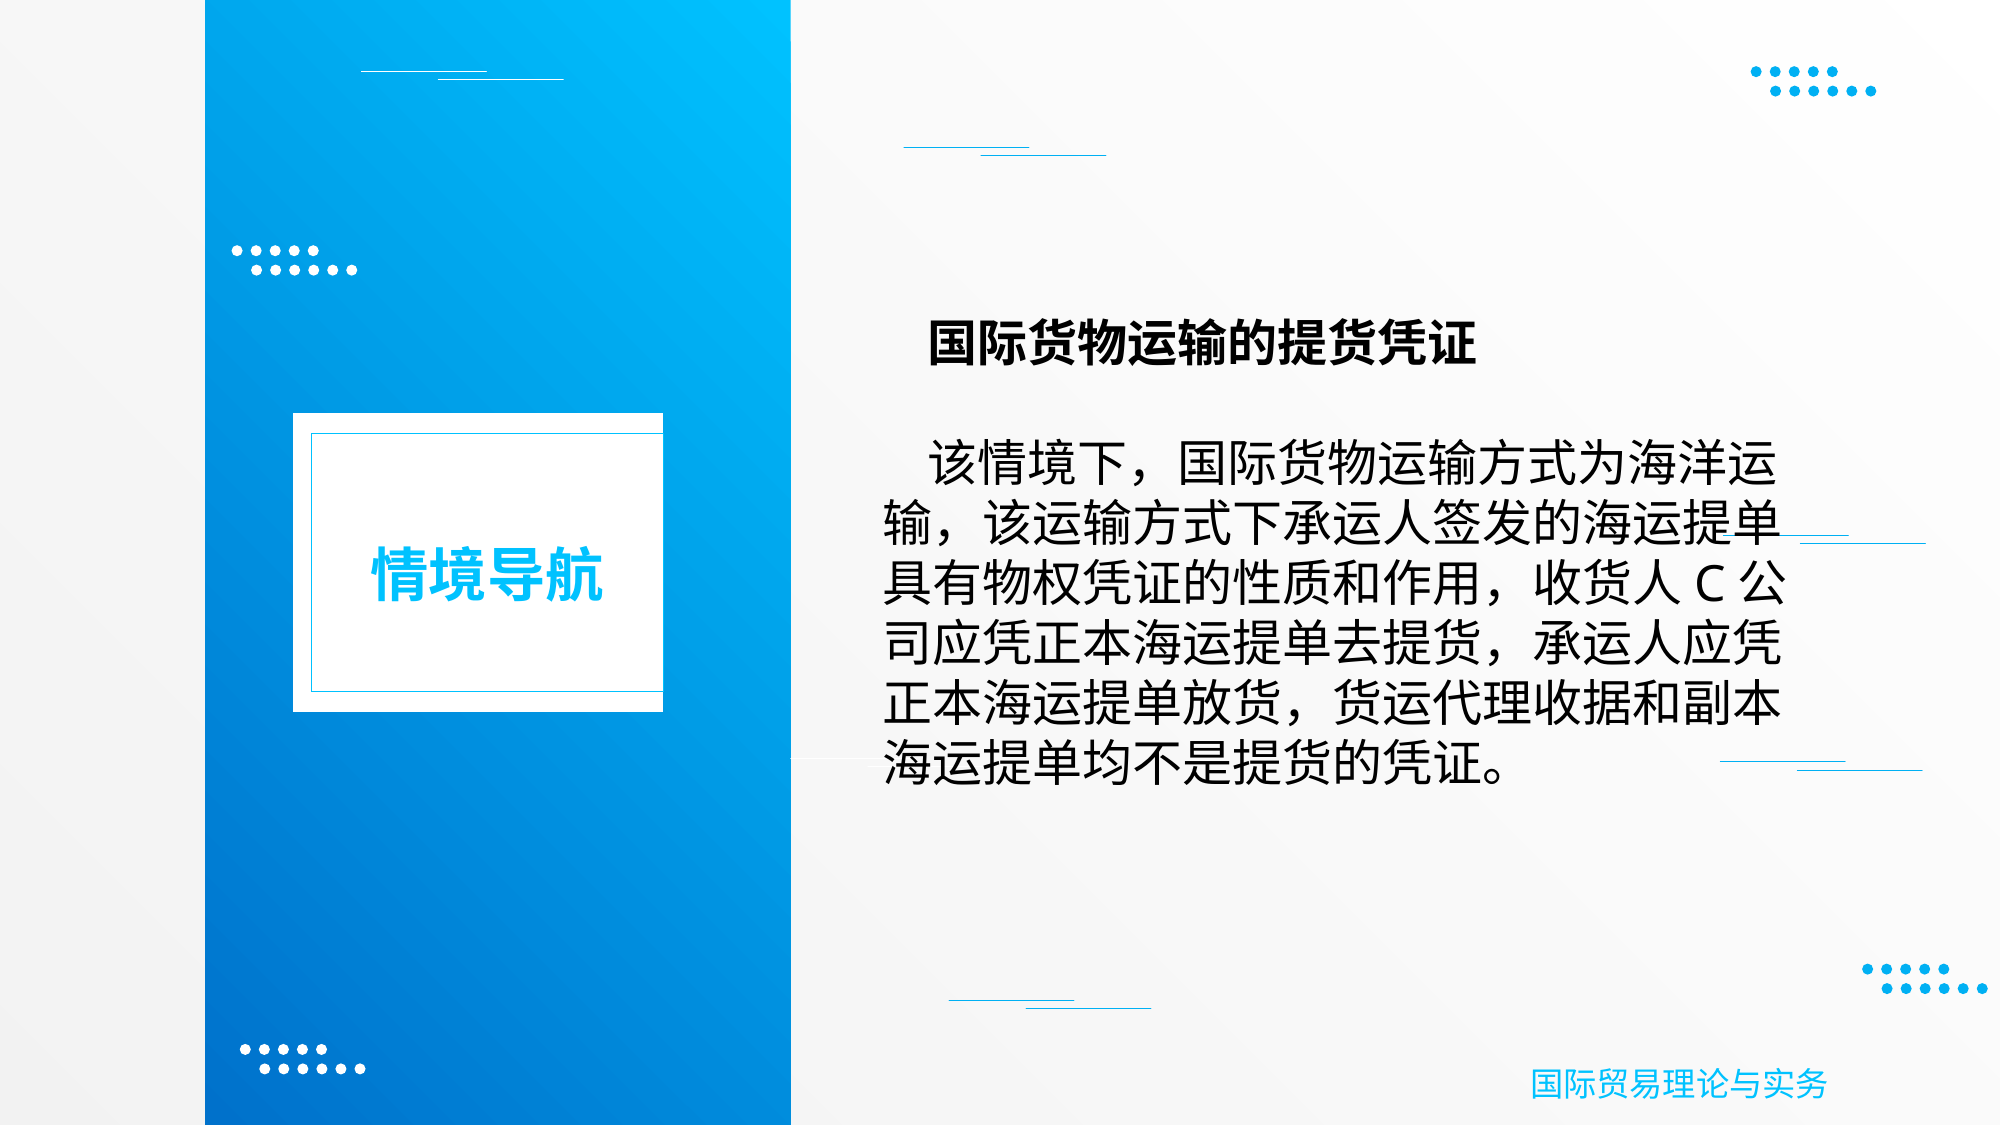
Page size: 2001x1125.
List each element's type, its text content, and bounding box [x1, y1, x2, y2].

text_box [1720, 761, 1923, 775]
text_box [790, 757, 993, 771]
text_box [239, 1043, 366, 1075]
text_box 国际货物运输的提货凭证 该情境下，国际货物运输方式为海洋运输，该运输方式下承运人签发的海运提单具有物权凭证的性质和作用，收货人C公司应凭正本海运提单去提货，承运人应凭正本海运提单放货，货运代理收据和副本海运提单均不是提货的凭证。 [867, 304, 1839, 800]
text_box 情境导航 [311, 433, 664, 692]
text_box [361, 71, 564, 84]
text_box 国际贸易理论与实务 [1515, 1043, 1931, 1111]
text_box [205, 0, 791, 1125]
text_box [903, 147, 1106, 161]
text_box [1723, 535, 1926, 548]
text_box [1750, 66, 1877, 97]
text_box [231, 245, 358, 276]
text_box [293, 412, 663, 713]
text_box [1862, 963, 1988, 995]
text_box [948, 1000, 1152, 1013]
